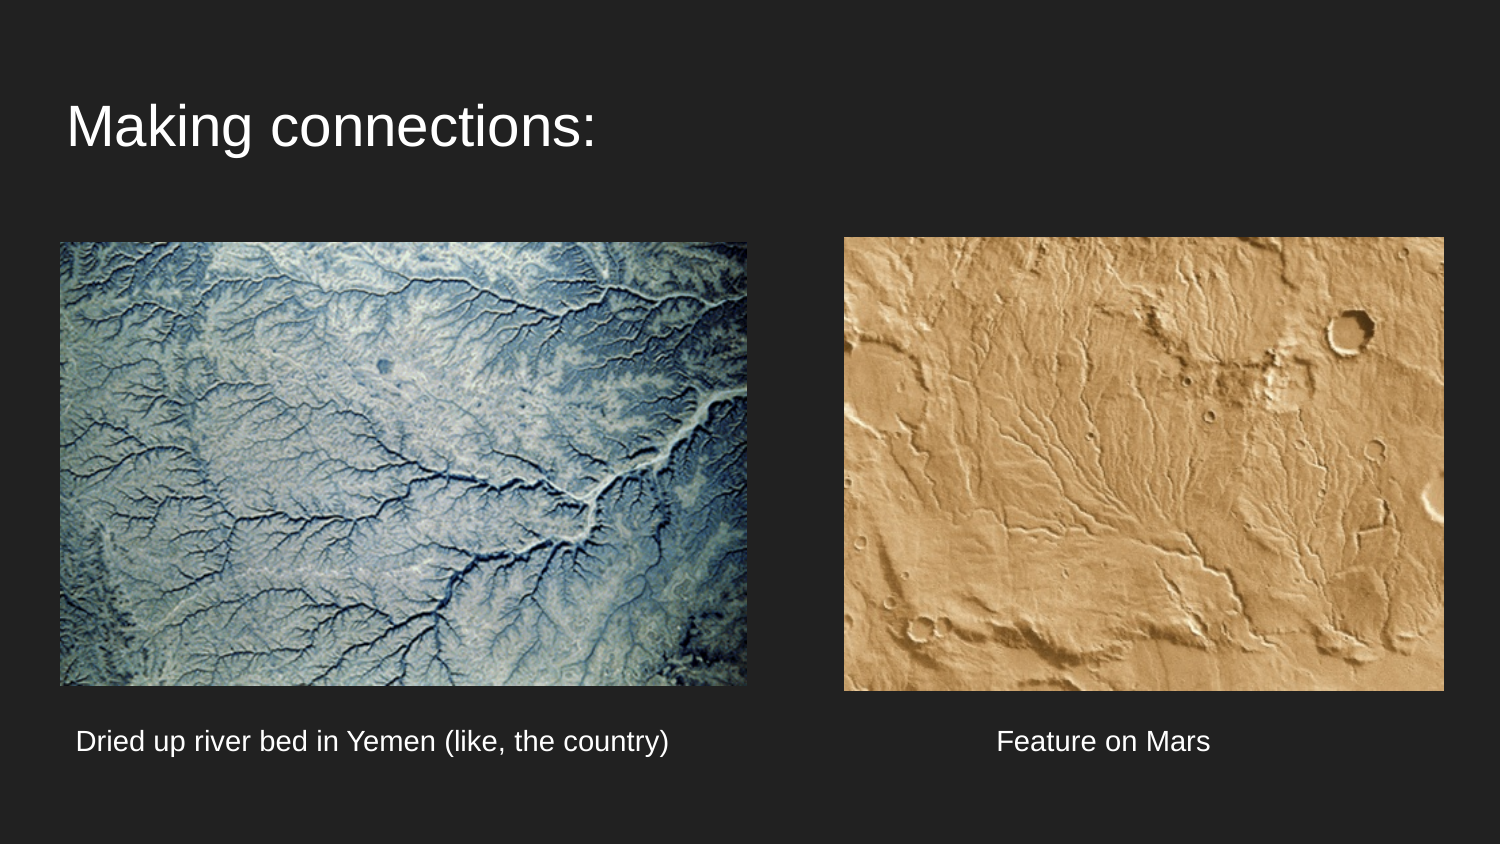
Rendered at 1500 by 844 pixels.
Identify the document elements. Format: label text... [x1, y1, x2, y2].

text_box Dried up river bed in Yemen (like, the country) [60, 707, 743, 787]
title Making connections: [51, 72, 1449, 167]
text_box Feature on Mars [981, 707, 1500, 787]
picture [844, 237, 1444, 691]
picture [60, 241, 747, 687]
